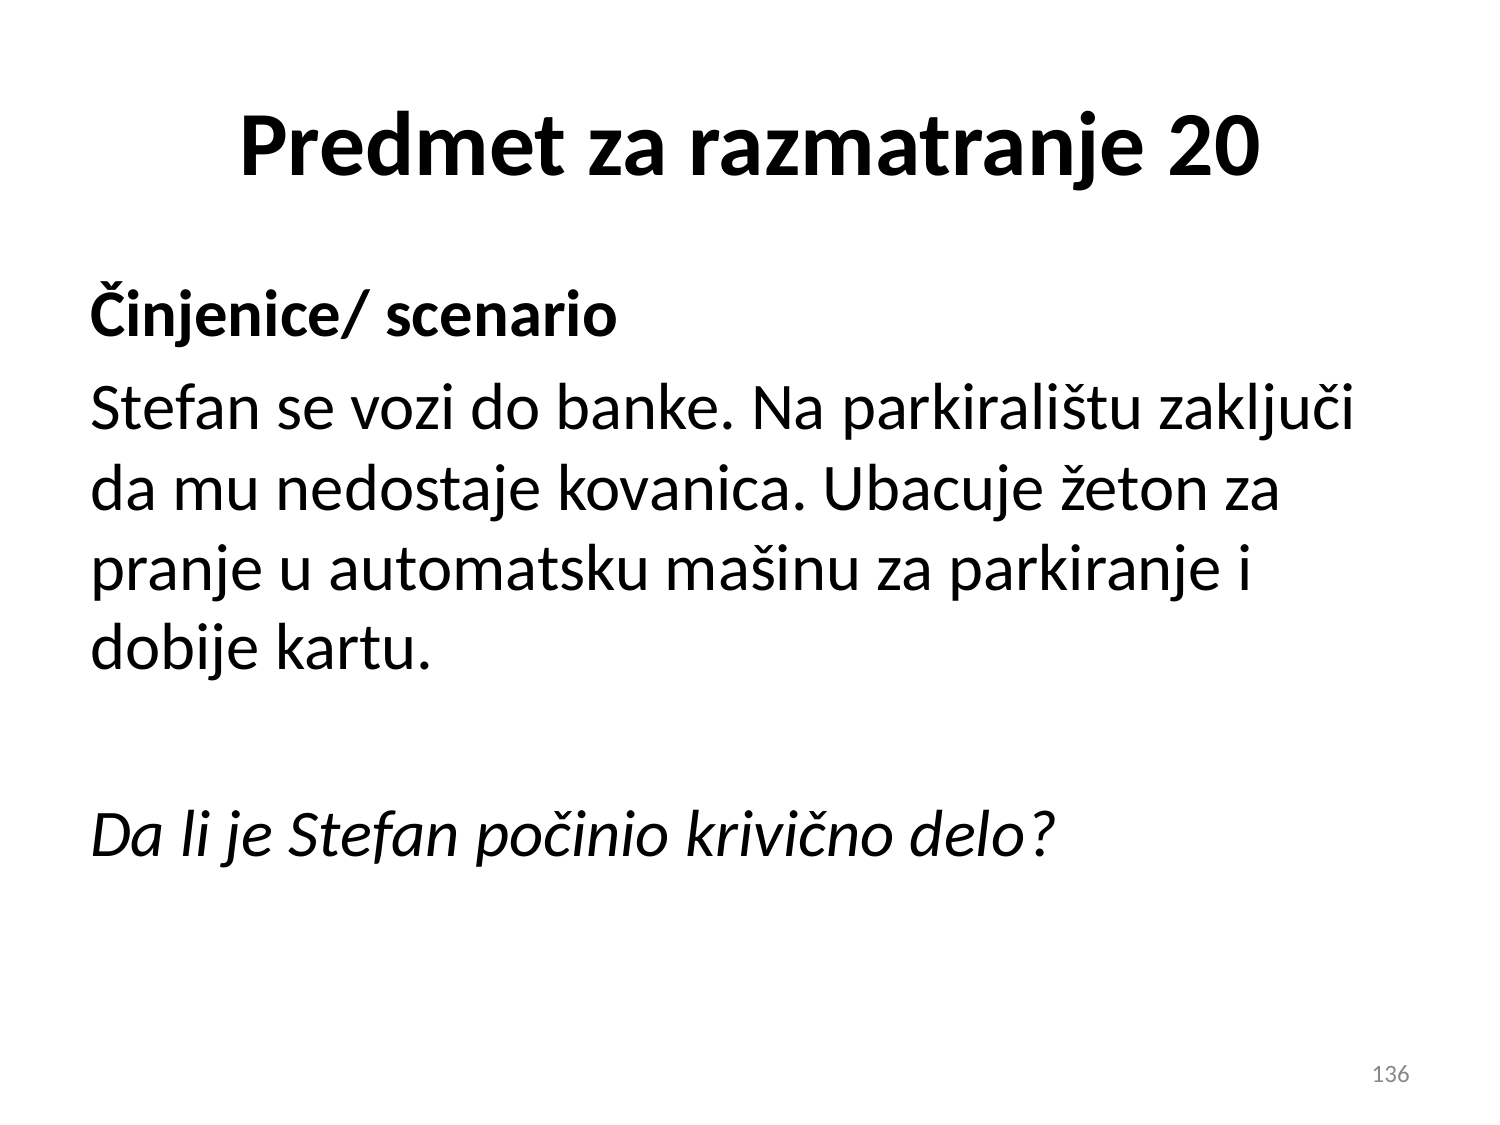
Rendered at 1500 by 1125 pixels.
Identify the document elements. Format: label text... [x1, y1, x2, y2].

slide_number 136 [1074, 1042, 1425, 1103]
list Činjenice/ scenario Stefan se vozi do banke. Na parkiralištu zaključi da mu nedostaje kovanica. Ubacuje žeton za pranje u automatsku mašinu za parkiranje i dobije kartu. Da li je Stefan počinio krivično delo? [74, 262, 1426, 1006]
title Predmet za razmatranje 20 [74, 44, 1426, 233]
